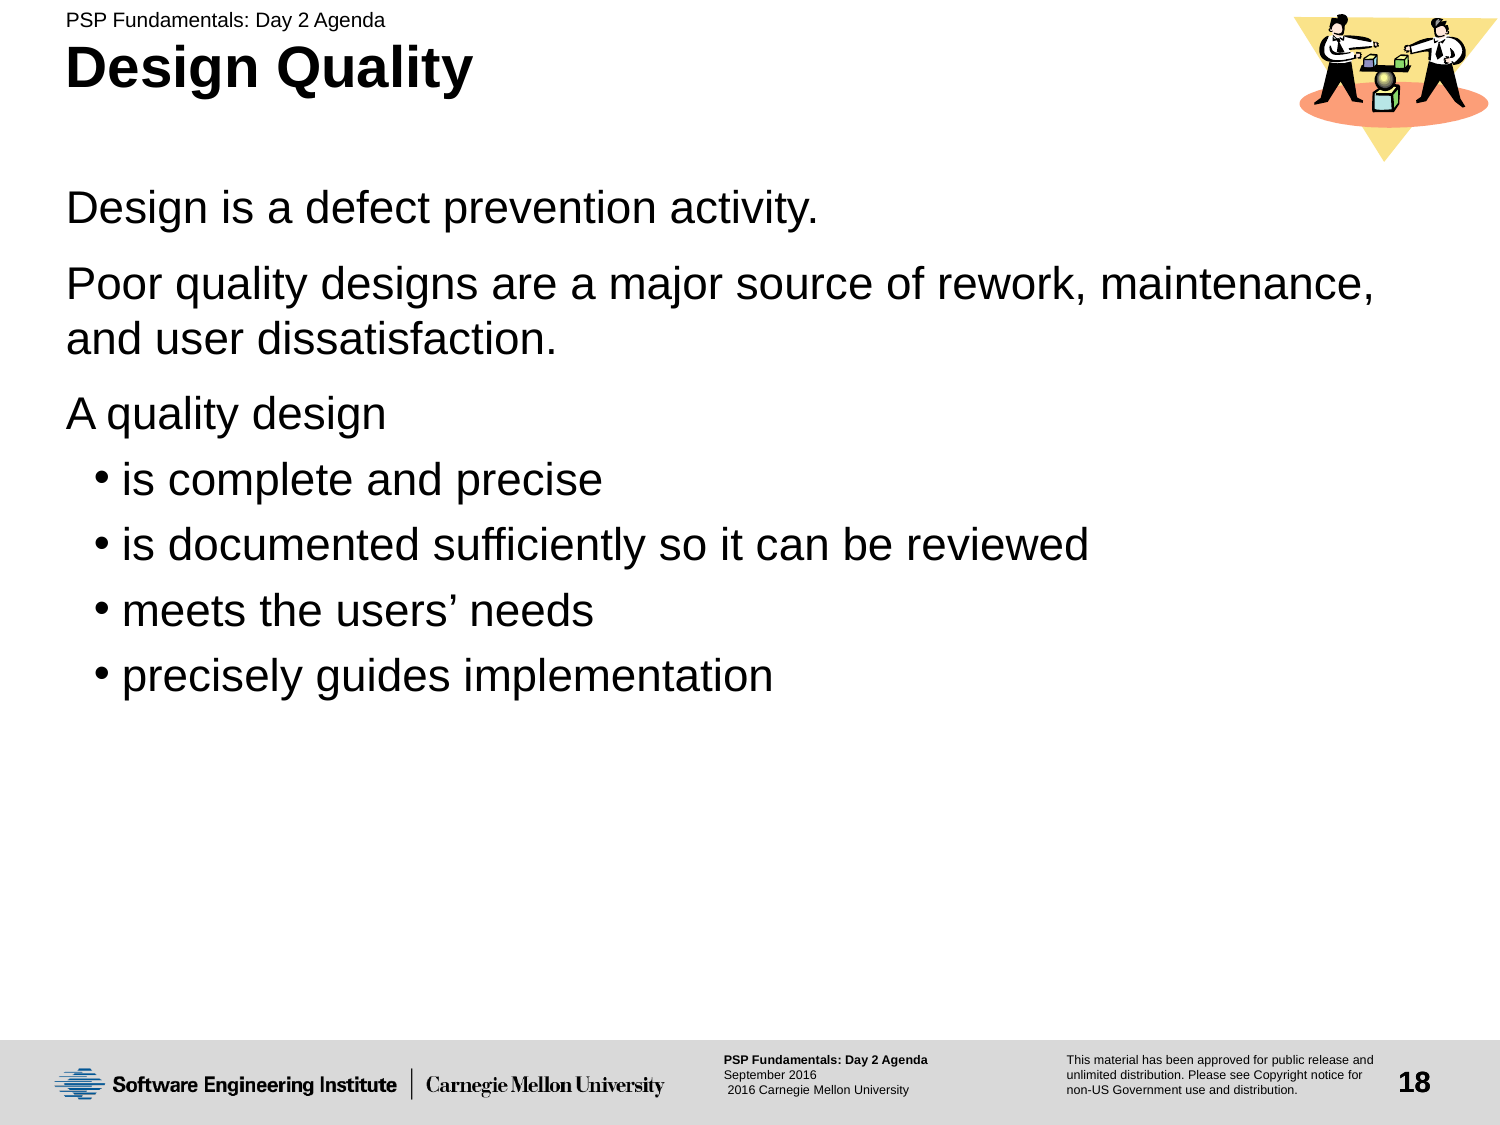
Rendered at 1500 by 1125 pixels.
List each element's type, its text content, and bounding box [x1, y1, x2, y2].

picture [46, 1061, 673, 1104]
picture [1291, 11, 1500, 165]
title Design Quality [65, 37, 1291, 148]
list Design is a defect prevention activity. Poor quality designs are a major source of rework, maintenance, and user dissatisfaction. A quality design is complete and precise is documented sufficiently so it can be reviewed meets the users’ needs precisely guides implementation [65, 177, 1431, 1000]
